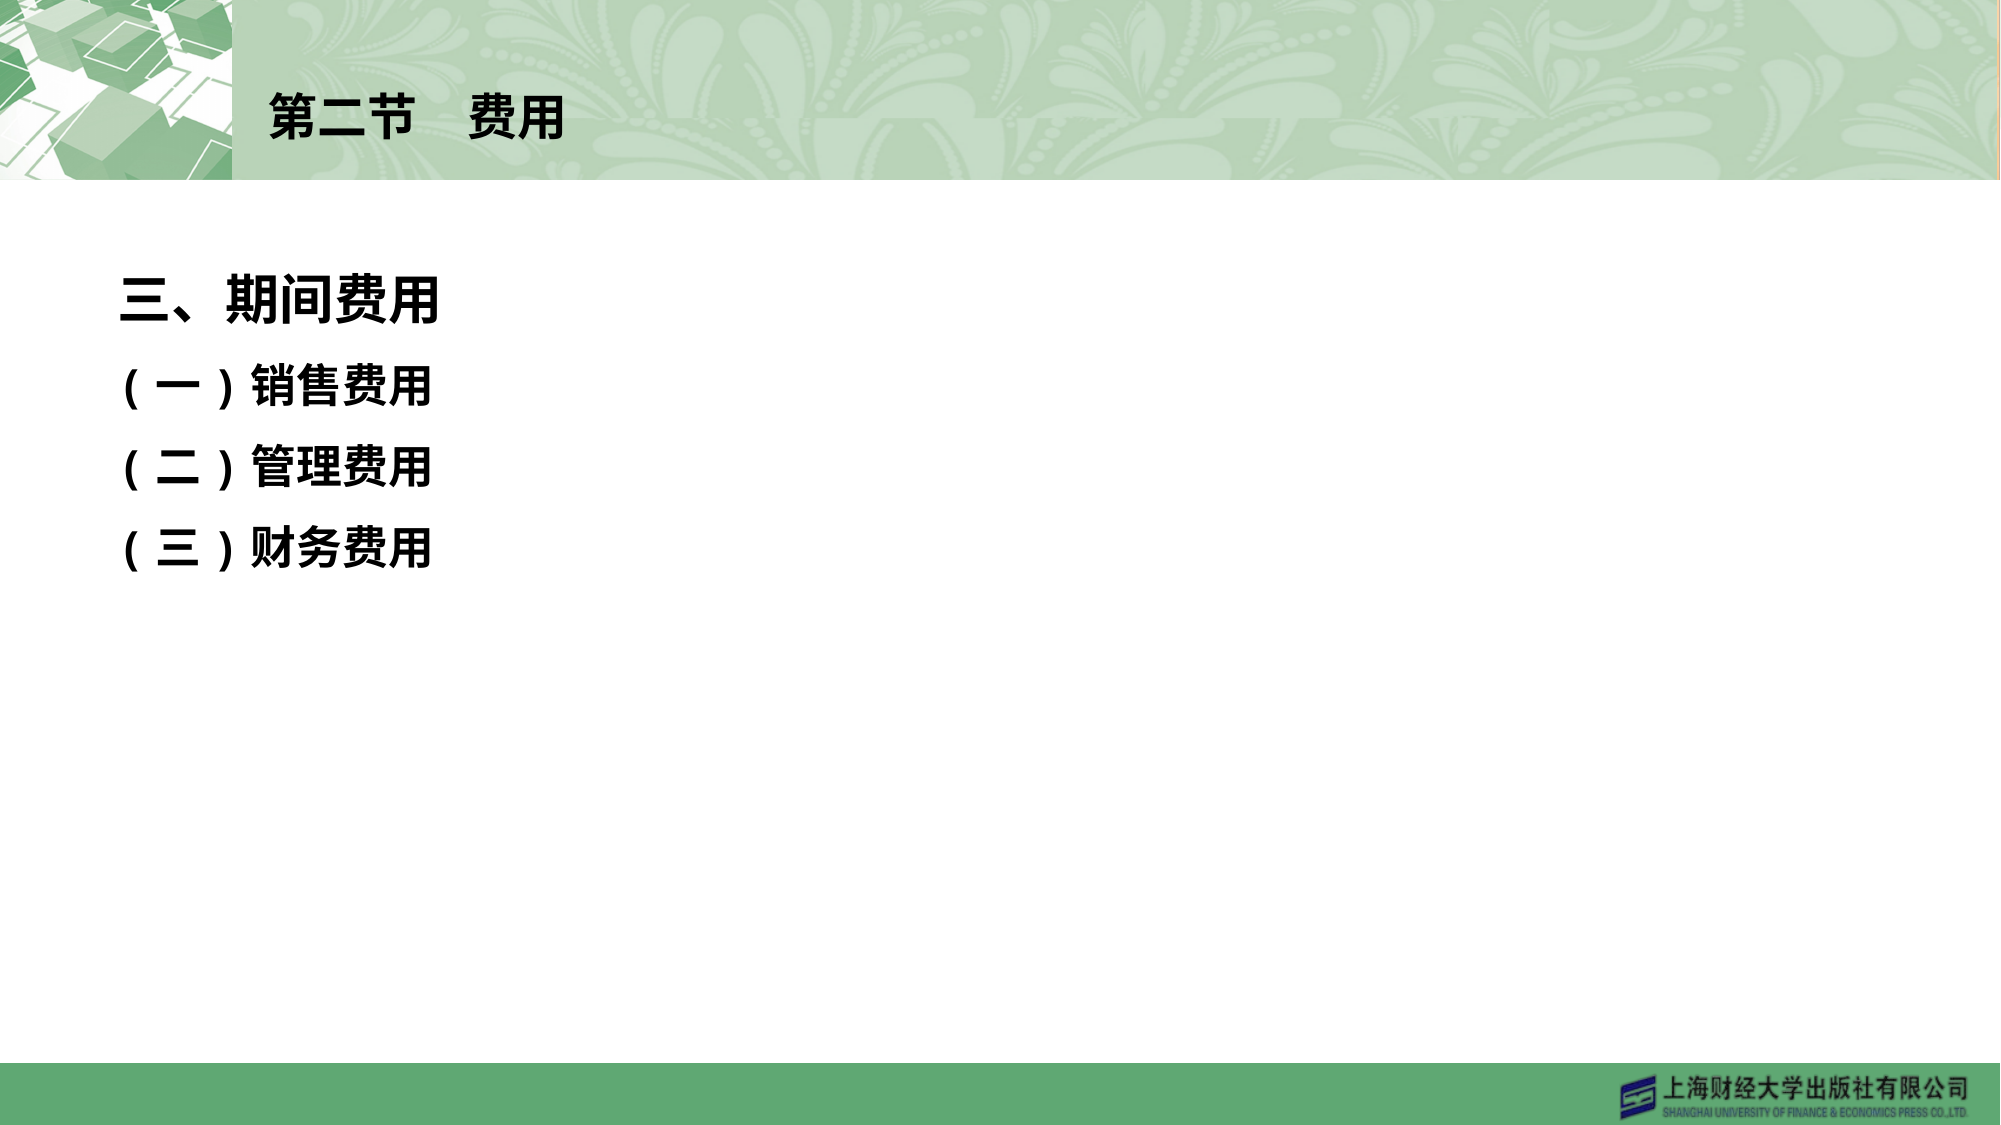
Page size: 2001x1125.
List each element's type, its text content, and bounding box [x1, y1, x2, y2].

title 第二节 费用 [252, 64, 1609, 168]
picture [0, 0, 2001, 1125]
list 三、期间费用 (一)销售费用 (二)管理费用 (三)财务费用 [102, 241, 1898, 1065]
